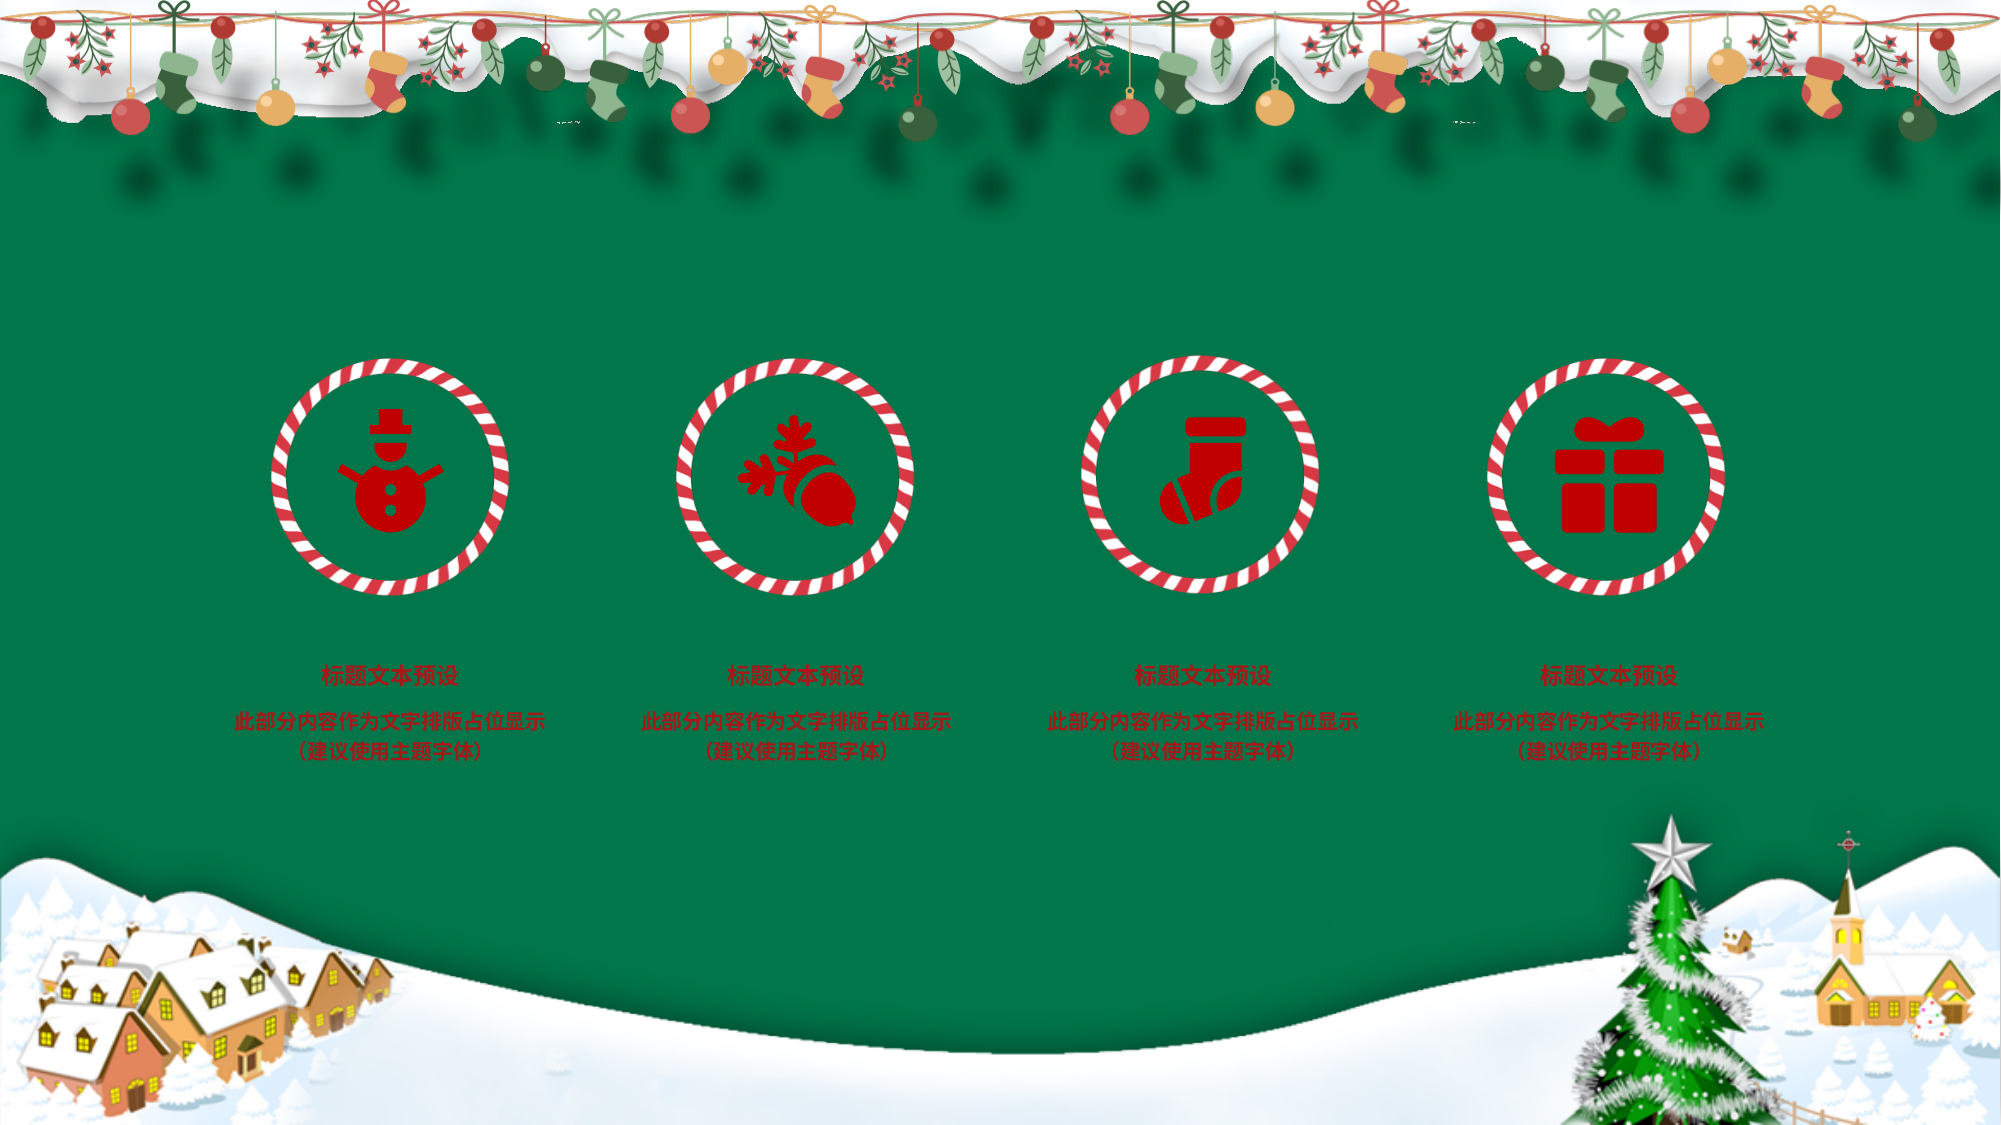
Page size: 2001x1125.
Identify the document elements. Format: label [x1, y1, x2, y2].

picture [0, 740, 2000, 1125]
text_box [196, 343, 1804, 781]
picture [0, 0, 2000, 211]
